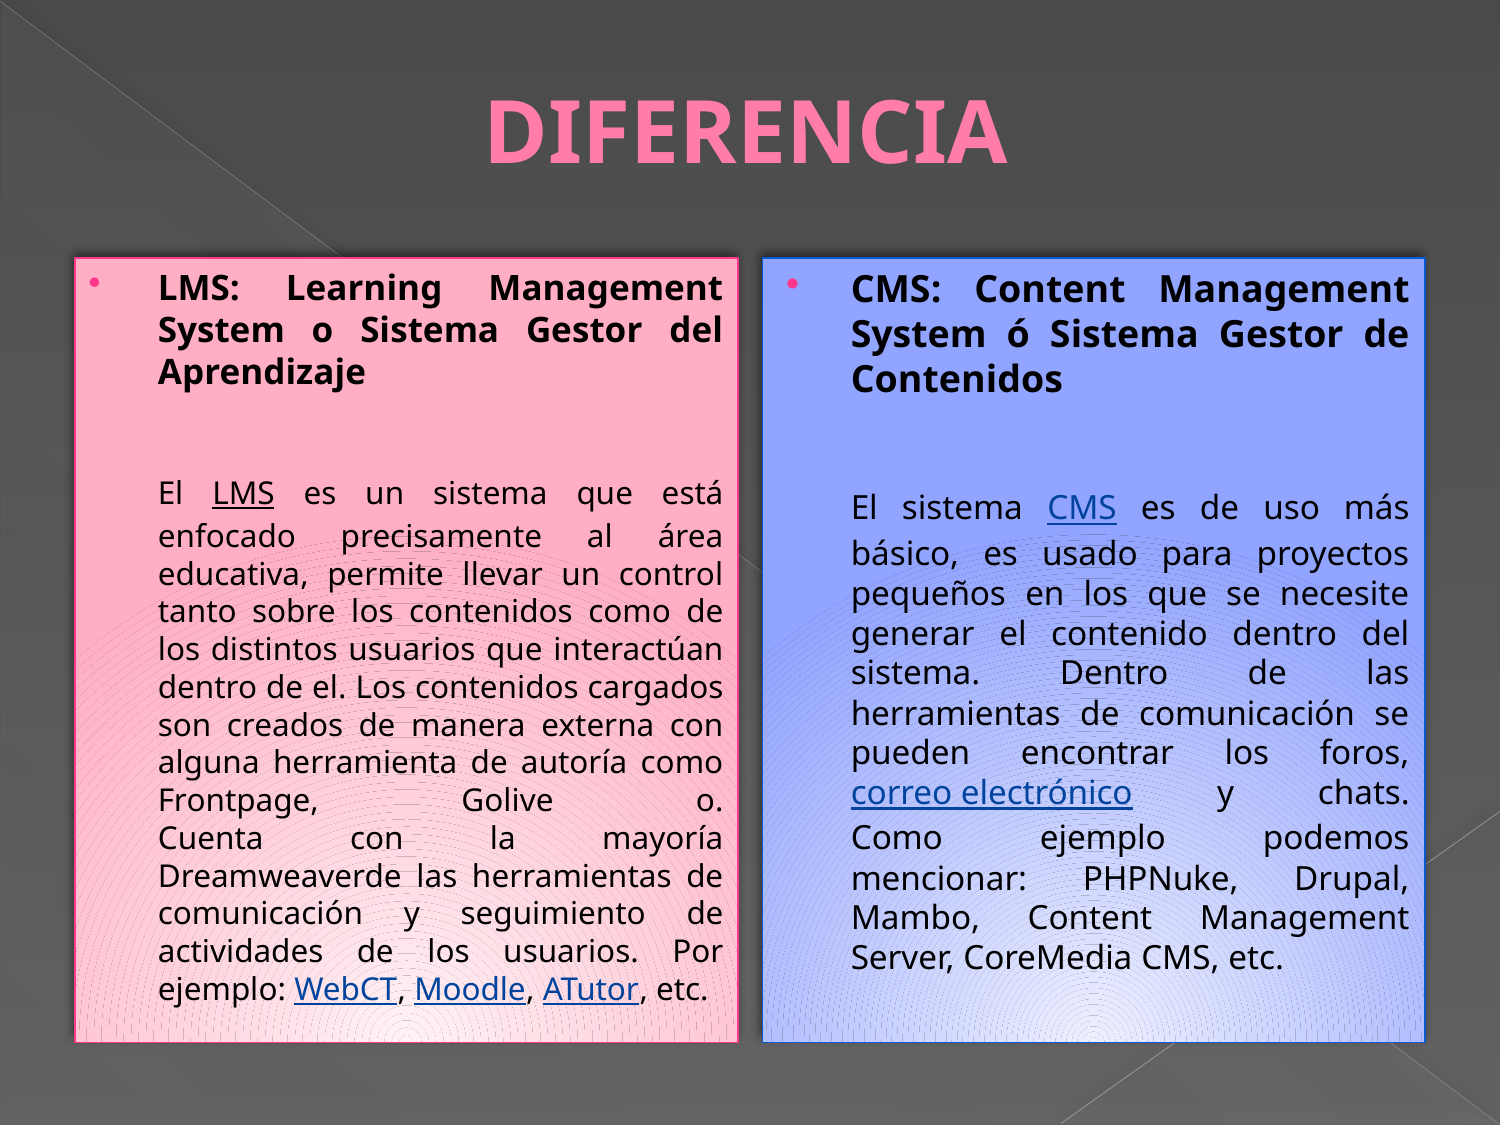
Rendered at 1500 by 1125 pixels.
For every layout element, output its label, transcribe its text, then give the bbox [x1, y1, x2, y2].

title DIFERENCIA [82, 35, 1432, 223]
list CMS: Content Management System ó Sistema Gestor de Contenidos El sistema CMS es de uso más básico, es usado para proyectos pequeños en los que se necesite generar el contenido dentro del sistema. Dentro de las herramientas de comunicación se pueden encontrar los foros, correo electrónico y chats. Como ejemplo podemos mencionar: PHPNuke, Drupal, Mambo, Content Management Server, CoreMedia CMS, etc. [762, 257, 1426, 1043]
list LMS: Learning Management System o Sistema Gestor del Aprendizaje El LMS es un sistema que está enfocado precisamente al área educativa, permite llevar un control tanto sobre los contenidos como de los distintos usuarios que interactúan dentro de el. Los contenidos cargados son creados de manera externa con alguna herramienta de autoría como Frontpage, Golive o. Cuenta con la mayoría Dreamweaverde las herramientas de comunicación y seguimiento de actividades de los usuarios. Por ejemplo: WebCT, Moodle, ATutor, etc. [74, 257, 739, 1043]
